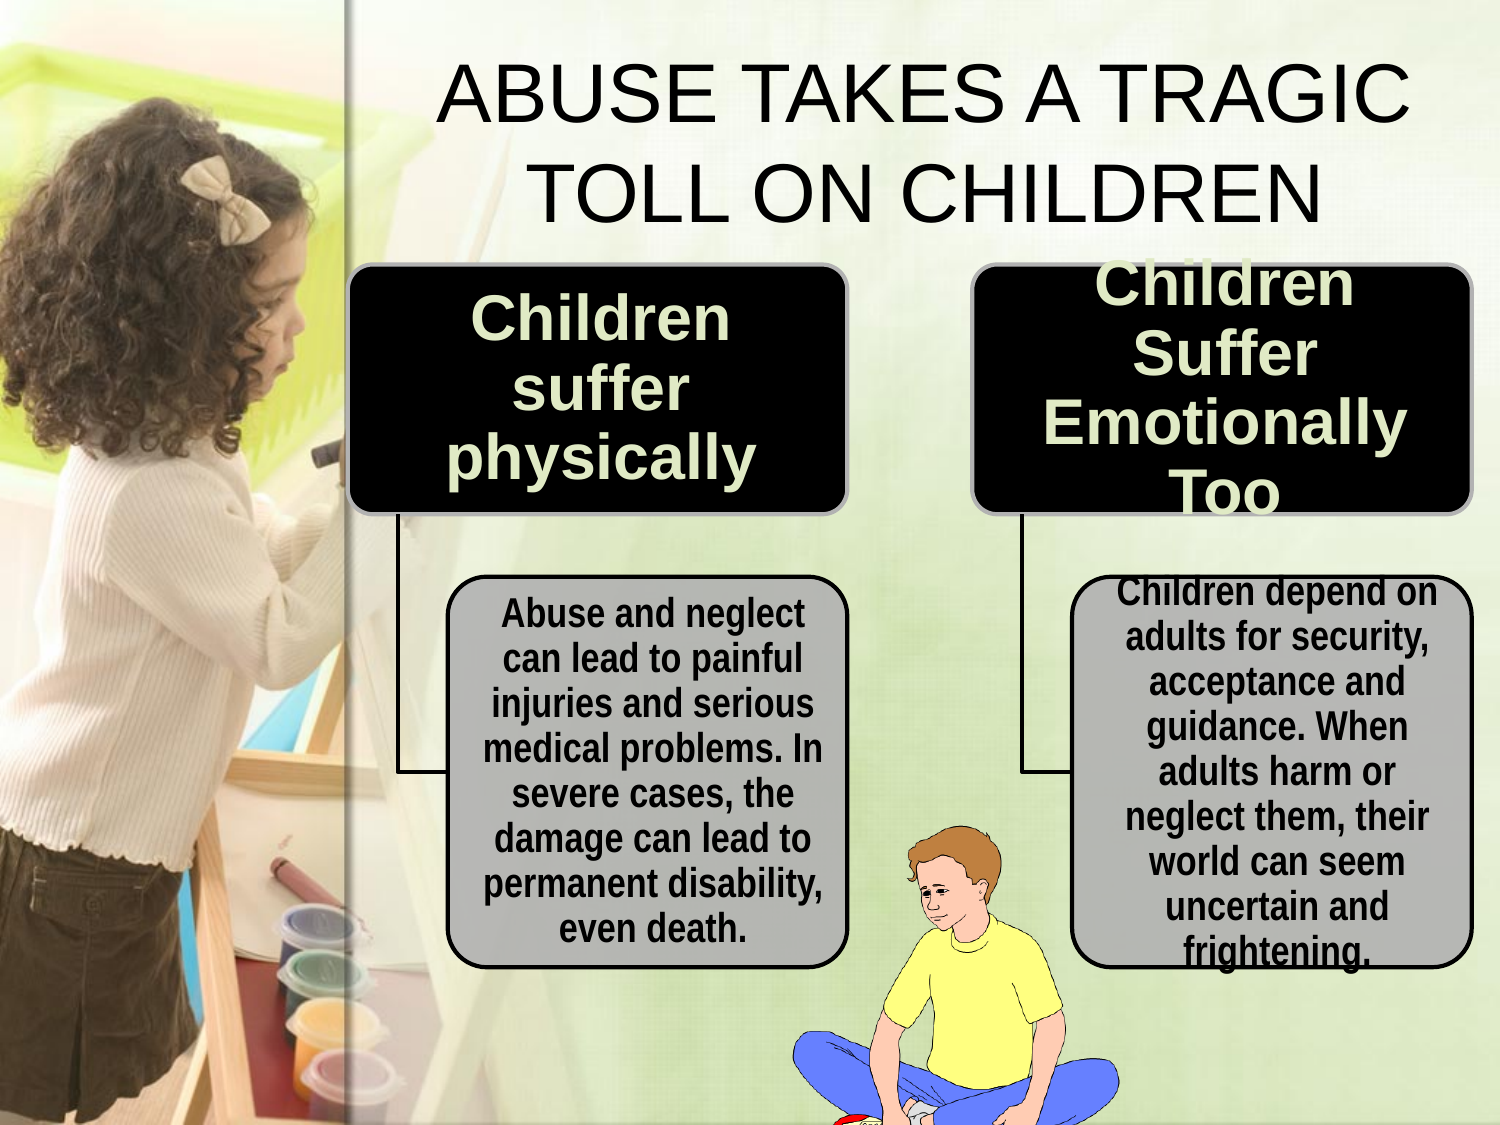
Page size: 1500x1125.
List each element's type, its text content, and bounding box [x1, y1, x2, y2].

title ABUSE TAKES A TRAGIC TOLL ON CHILDREN [362, 45, 1487, 233]
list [347, 244, 1473, 988]
picture [0, 0, 1500, 1125]
